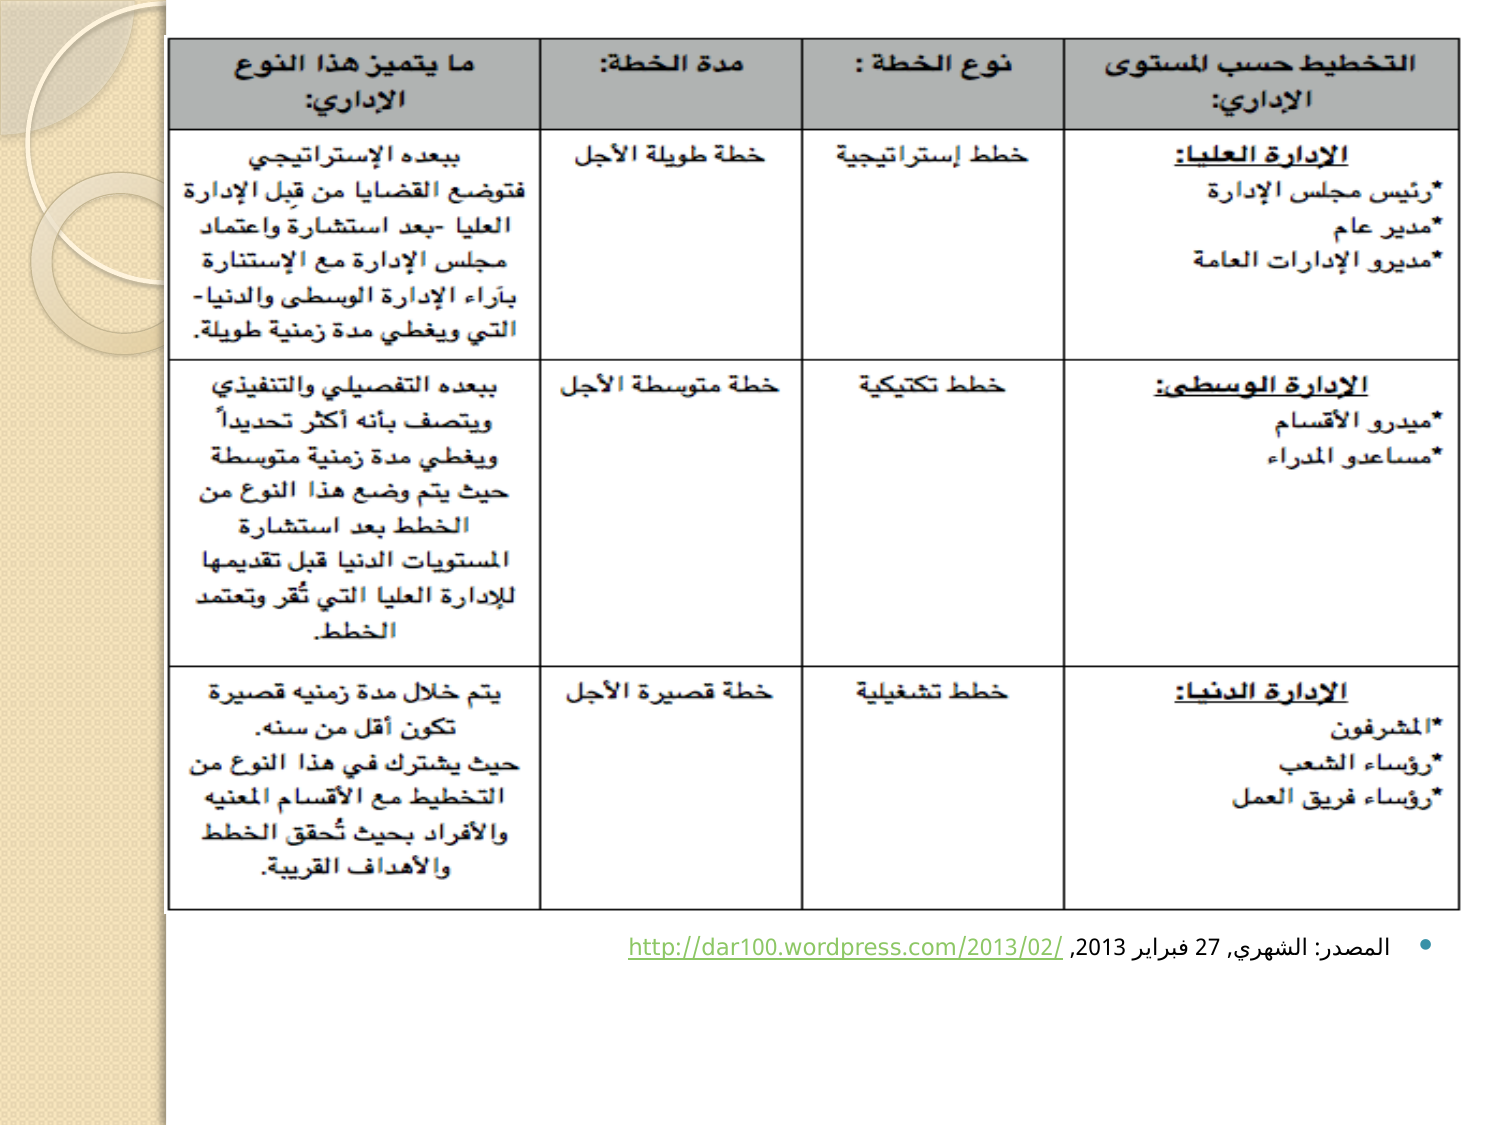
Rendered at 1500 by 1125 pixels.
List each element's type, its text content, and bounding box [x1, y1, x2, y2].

list المصدر: الشهري, 27 فبراير 2013, http://dar100.wordpress.com/2013/02/ [235, 923, 1466, 1025]
picture [163, 34, 1466, 915]
